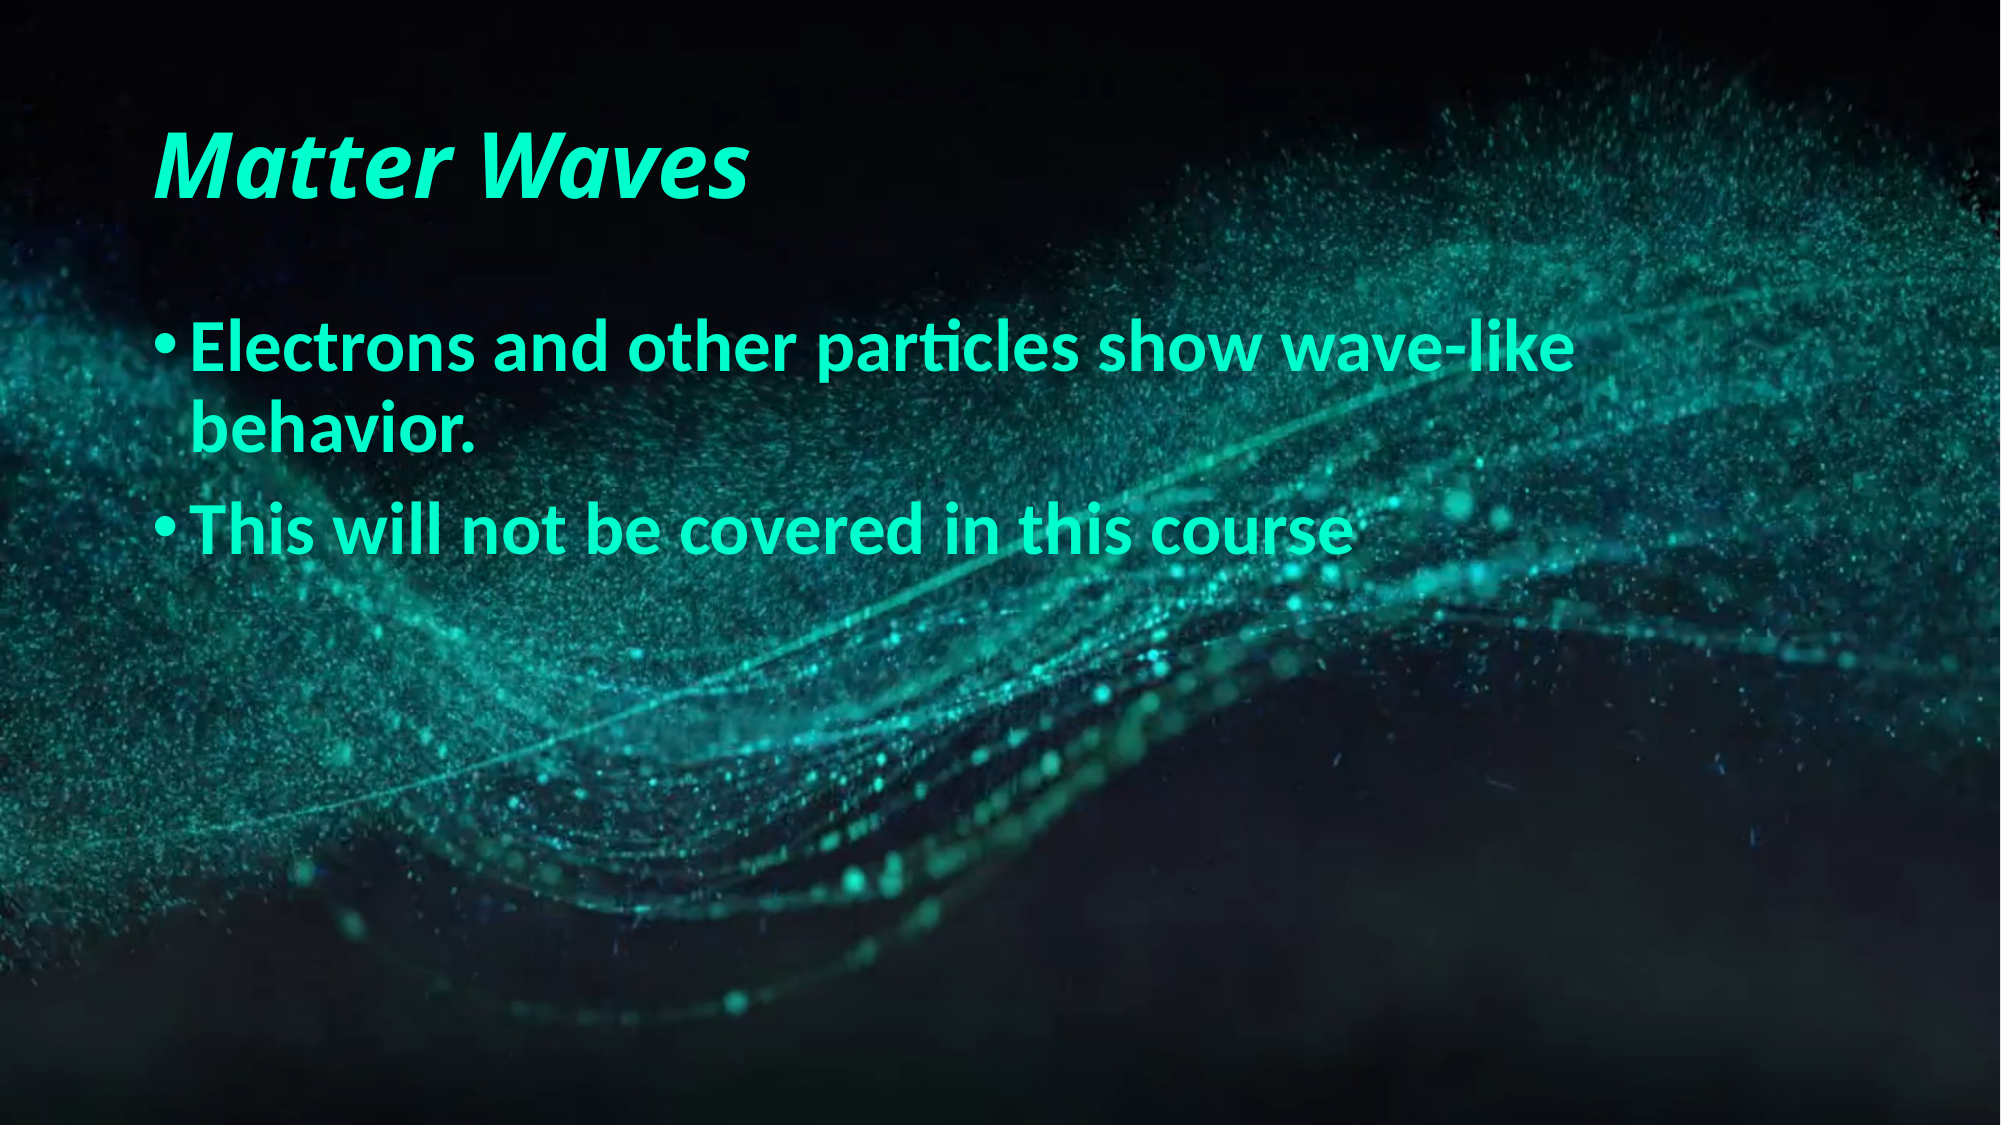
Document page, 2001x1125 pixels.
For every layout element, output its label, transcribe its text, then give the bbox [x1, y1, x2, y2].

title Matter Waves [137, 59, 1863, 278]
picture [0, 0, 2001, 1125]
list Electrons and other particles show wave-like behavior. This will not be covered in this course [137, 299, 1863, 1014]
